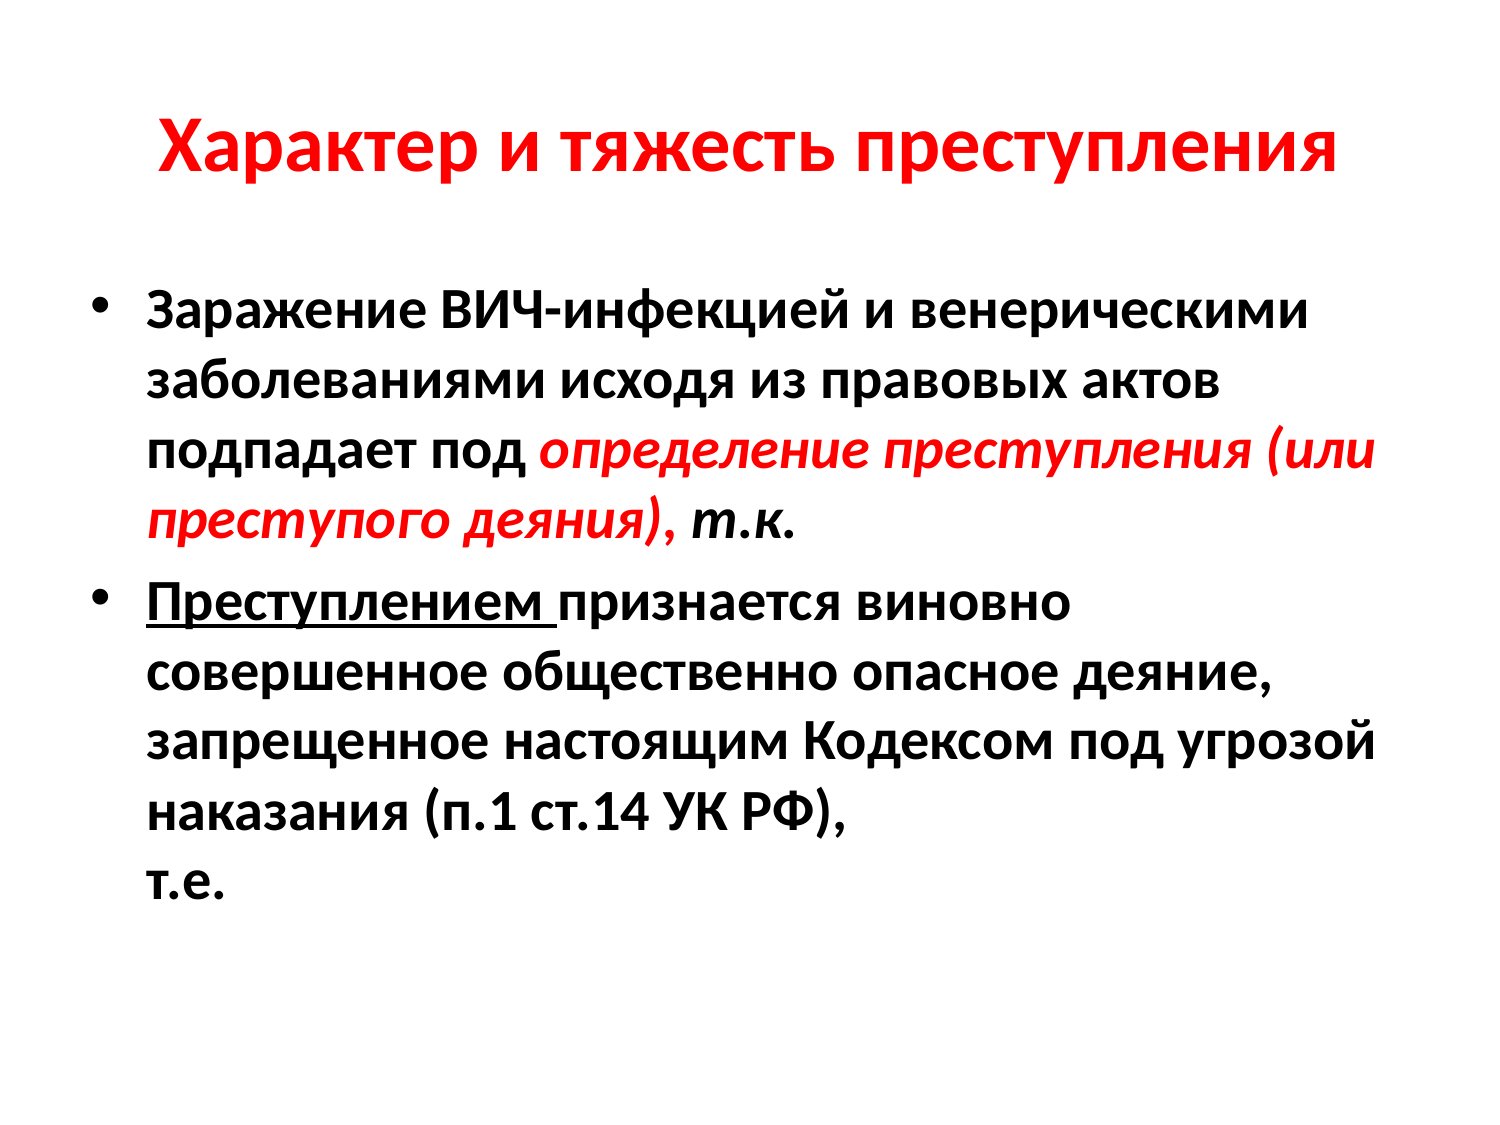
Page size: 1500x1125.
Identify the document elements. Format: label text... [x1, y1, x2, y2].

title Характер и тяжесть преступления [74, 44, 1426, 233]
list Заражение ВИЧ-инфекцией и венерическими заболеваниями исходя из правовых актов подпадает под определение преступления (или преступого деяния), т.к. Преступлением признается виновно совершенное общественно опасное деяние, запрещенное настоящим Кодексом под угрозой наказания (п.1 ст.14 УК РФ), т.е. [74, 262, 1426, 1006]
